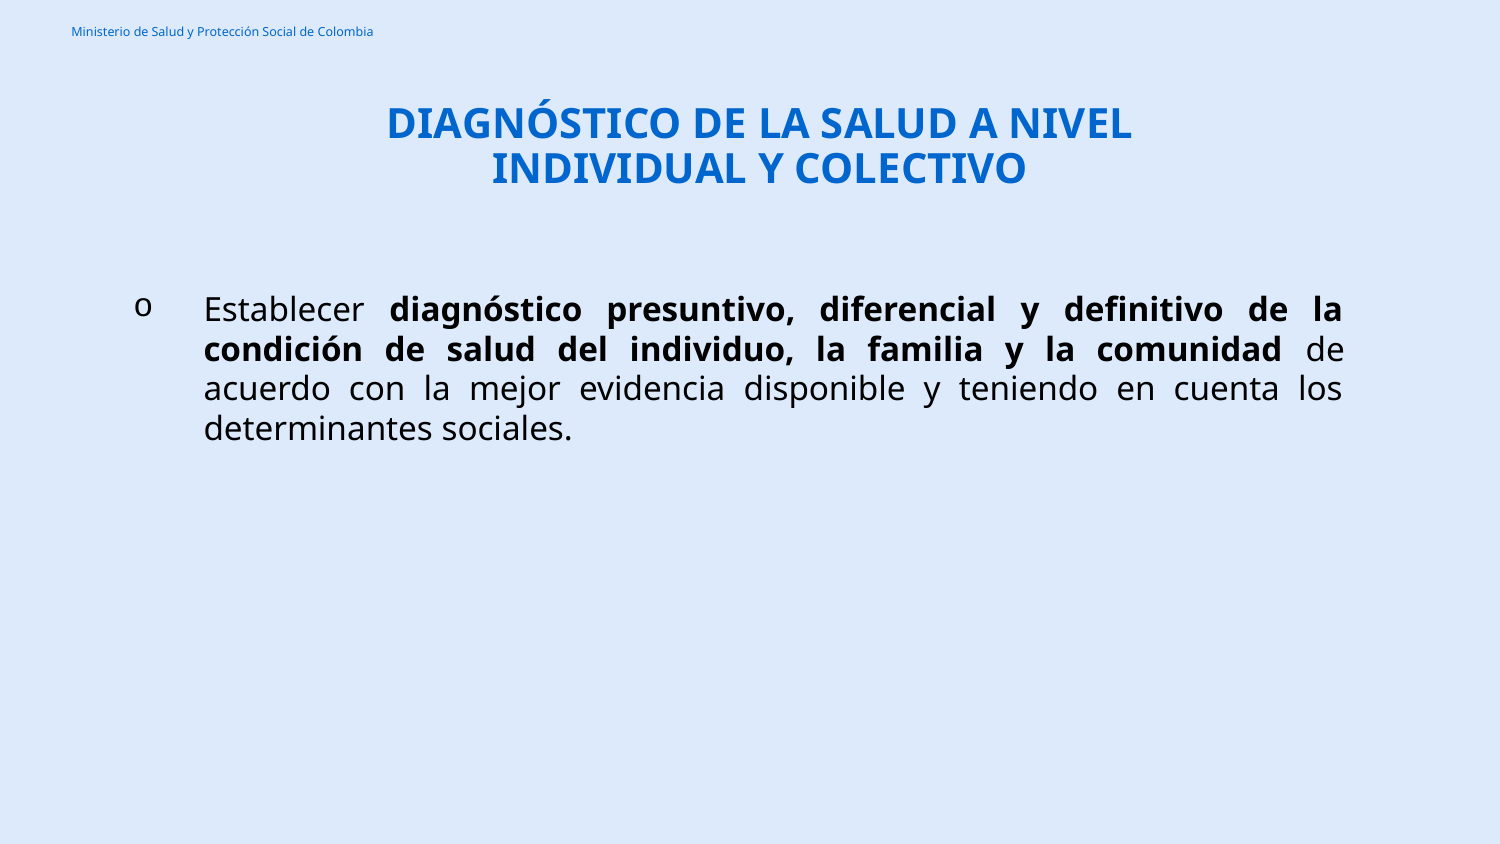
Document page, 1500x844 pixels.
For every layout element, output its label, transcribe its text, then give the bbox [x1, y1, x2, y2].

text_box Establecer diagnóstico presuntivo, diferencial y definitivo de la condición de salud del individuo, la familia y la comunidad de acuerdo con la mejor evidencia disponible y teniendo en cuenta los determinantes sociales. [122, 282, 1357, 533]
text_box DIAGNÓSTICO DE LA SALUD A NIVEL INDIVIDUAL Y COLECTIVO [100, 94, 1420, 200]
